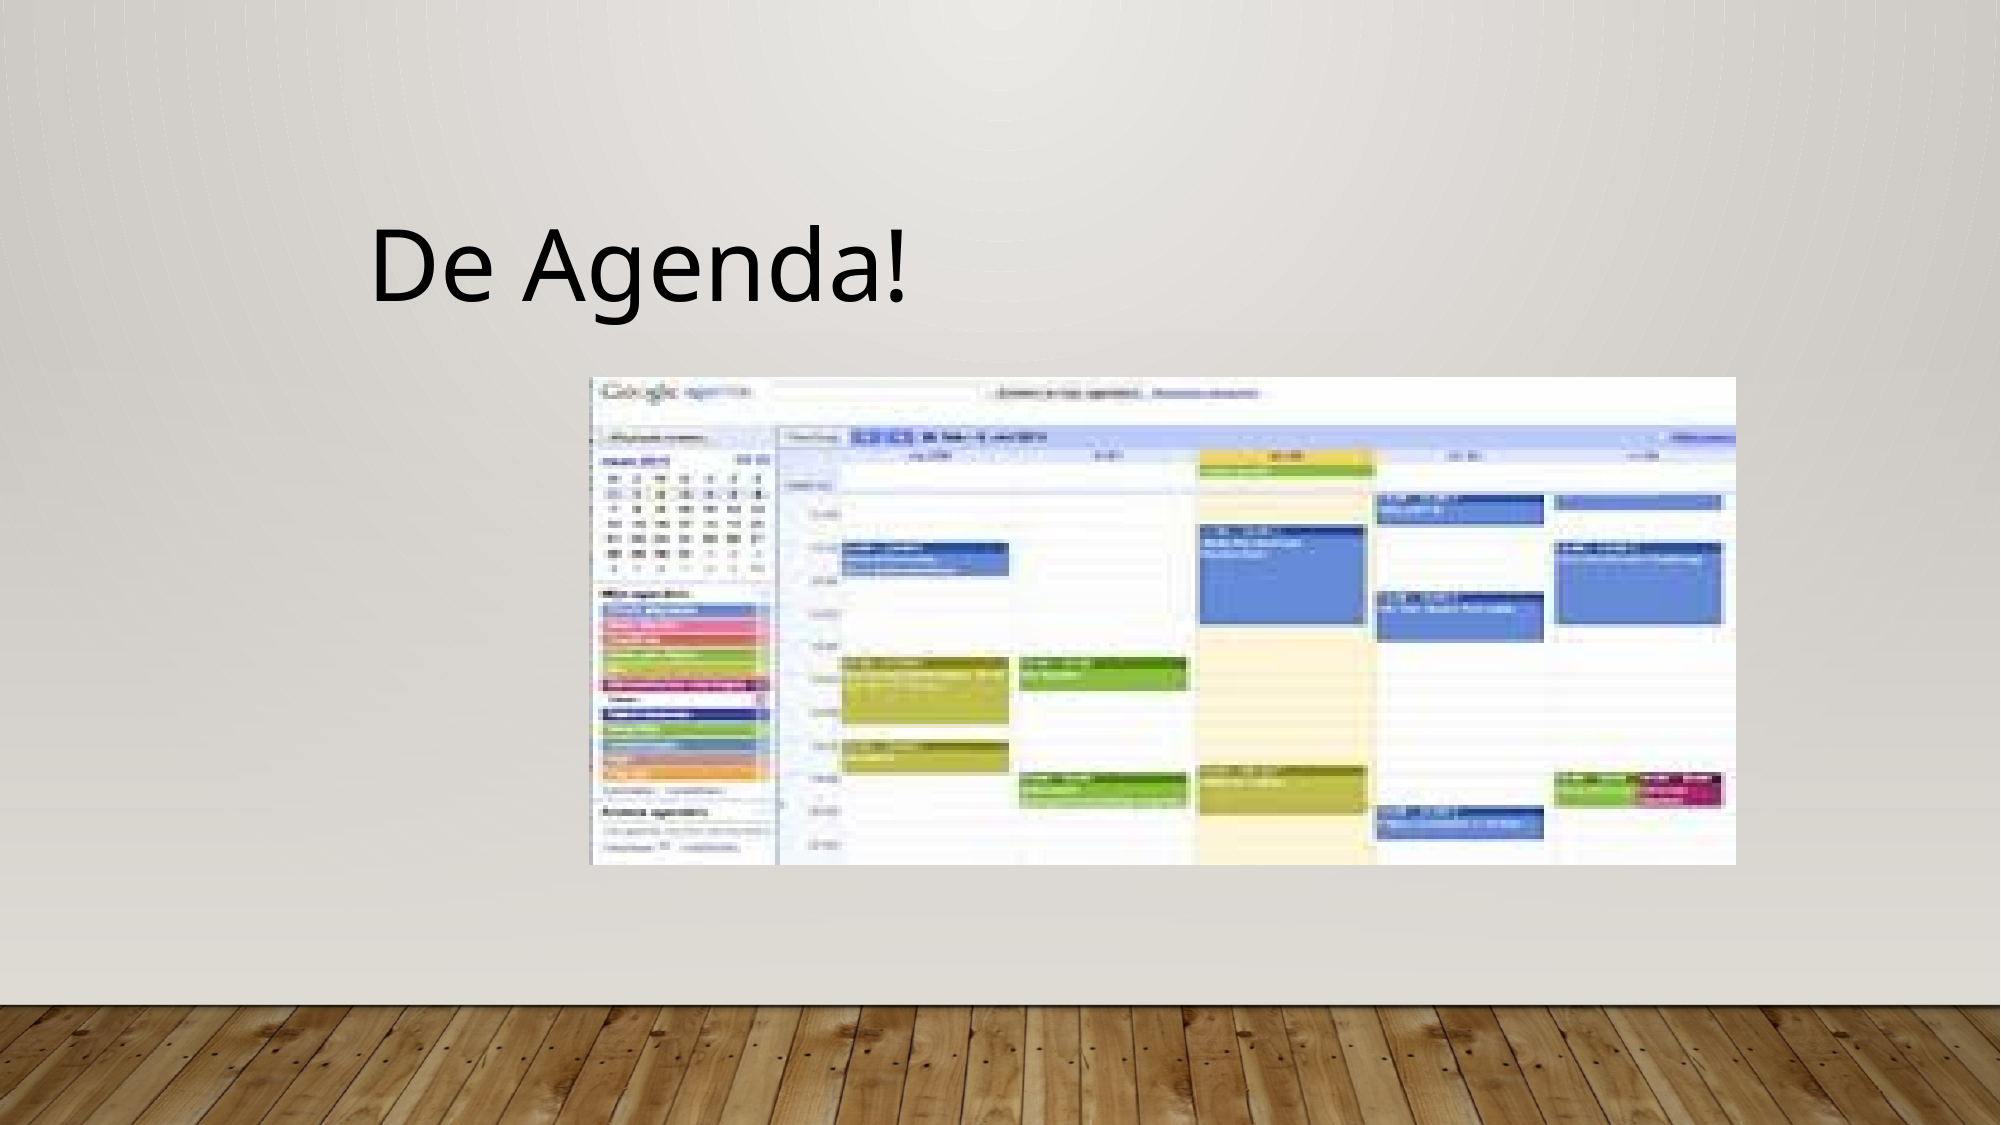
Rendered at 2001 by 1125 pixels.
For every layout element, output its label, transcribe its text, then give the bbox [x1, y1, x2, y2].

picture [0, 1005, 2000, 1125]
picture [589, 376, 1736, 865]
text_box De Agenda! [352, 193, 926, 329]
